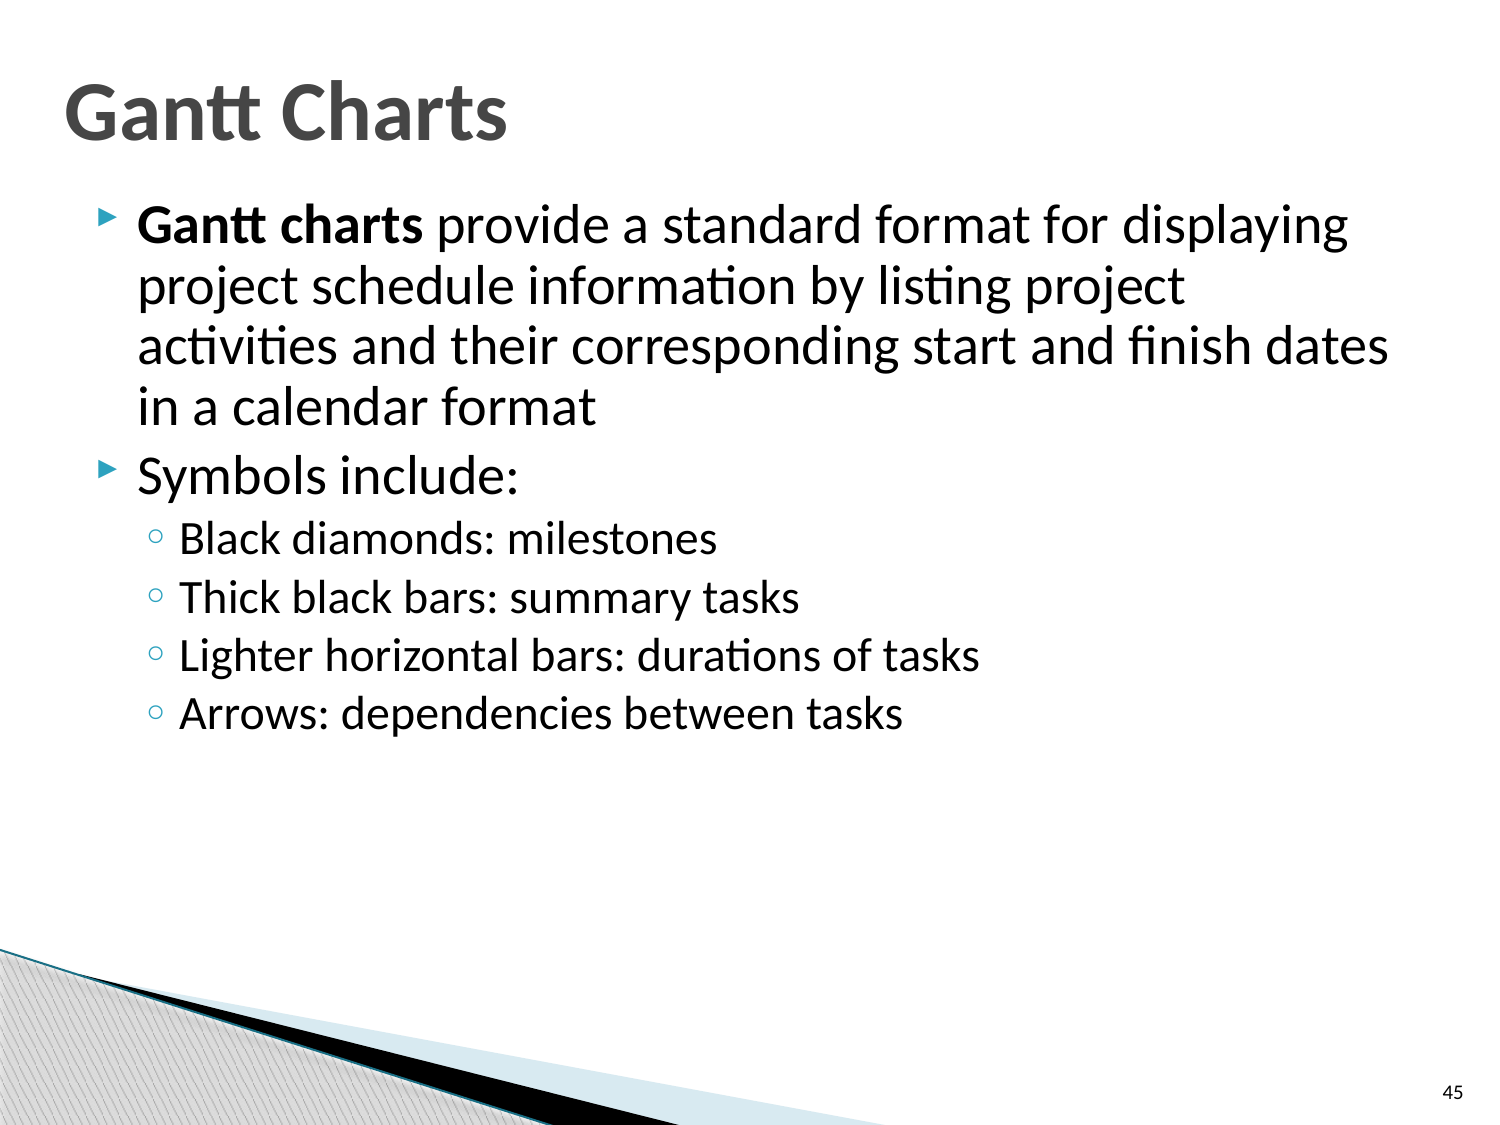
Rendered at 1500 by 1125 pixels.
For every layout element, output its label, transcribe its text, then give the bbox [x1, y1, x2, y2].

slide_number 45 [1418, 1051, 1479, 1112]
title Gantt Charts [50, 37, 1400, 175]
list Gantt charts provide a standard format for displaying project schedule information by listing project activities and their corresponding start and finish dates in a calendar format Symbols include: Black diamonds: milestones Thick black bars: summary tasks Lighter horizontal bars: durations of tasks Arrows: dependencies between tasks [62, 187, 1406, 974]
